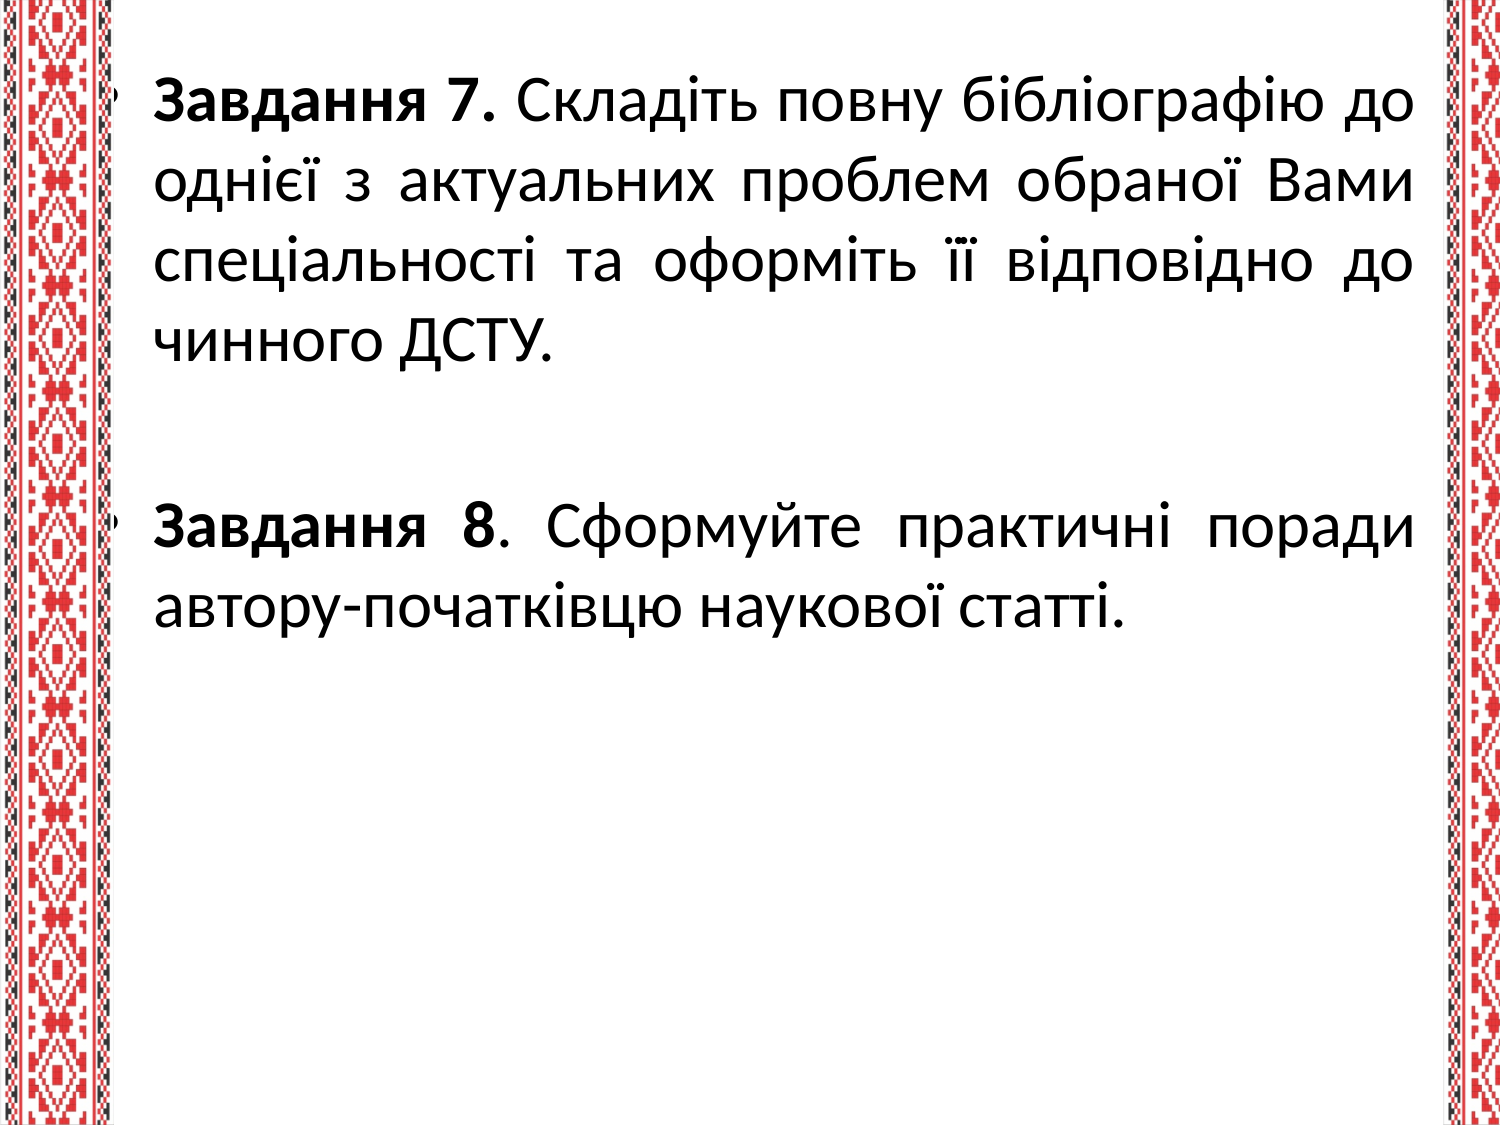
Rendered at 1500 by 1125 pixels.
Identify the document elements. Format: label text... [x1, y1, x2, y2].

list Завдання 7. Складіть повну бібліографію до однієї з актуальних проблем обраної Вами спеціальності та оформіть її відповідно до чинного ДСТУ. Завдання 8. Сформуйте практичні поради автору-початківцю наукової статті. [114, 46, 1432, 1083]
picture [937, 1, 1500, 1124]
picture [0, 1, 620, 1124]
